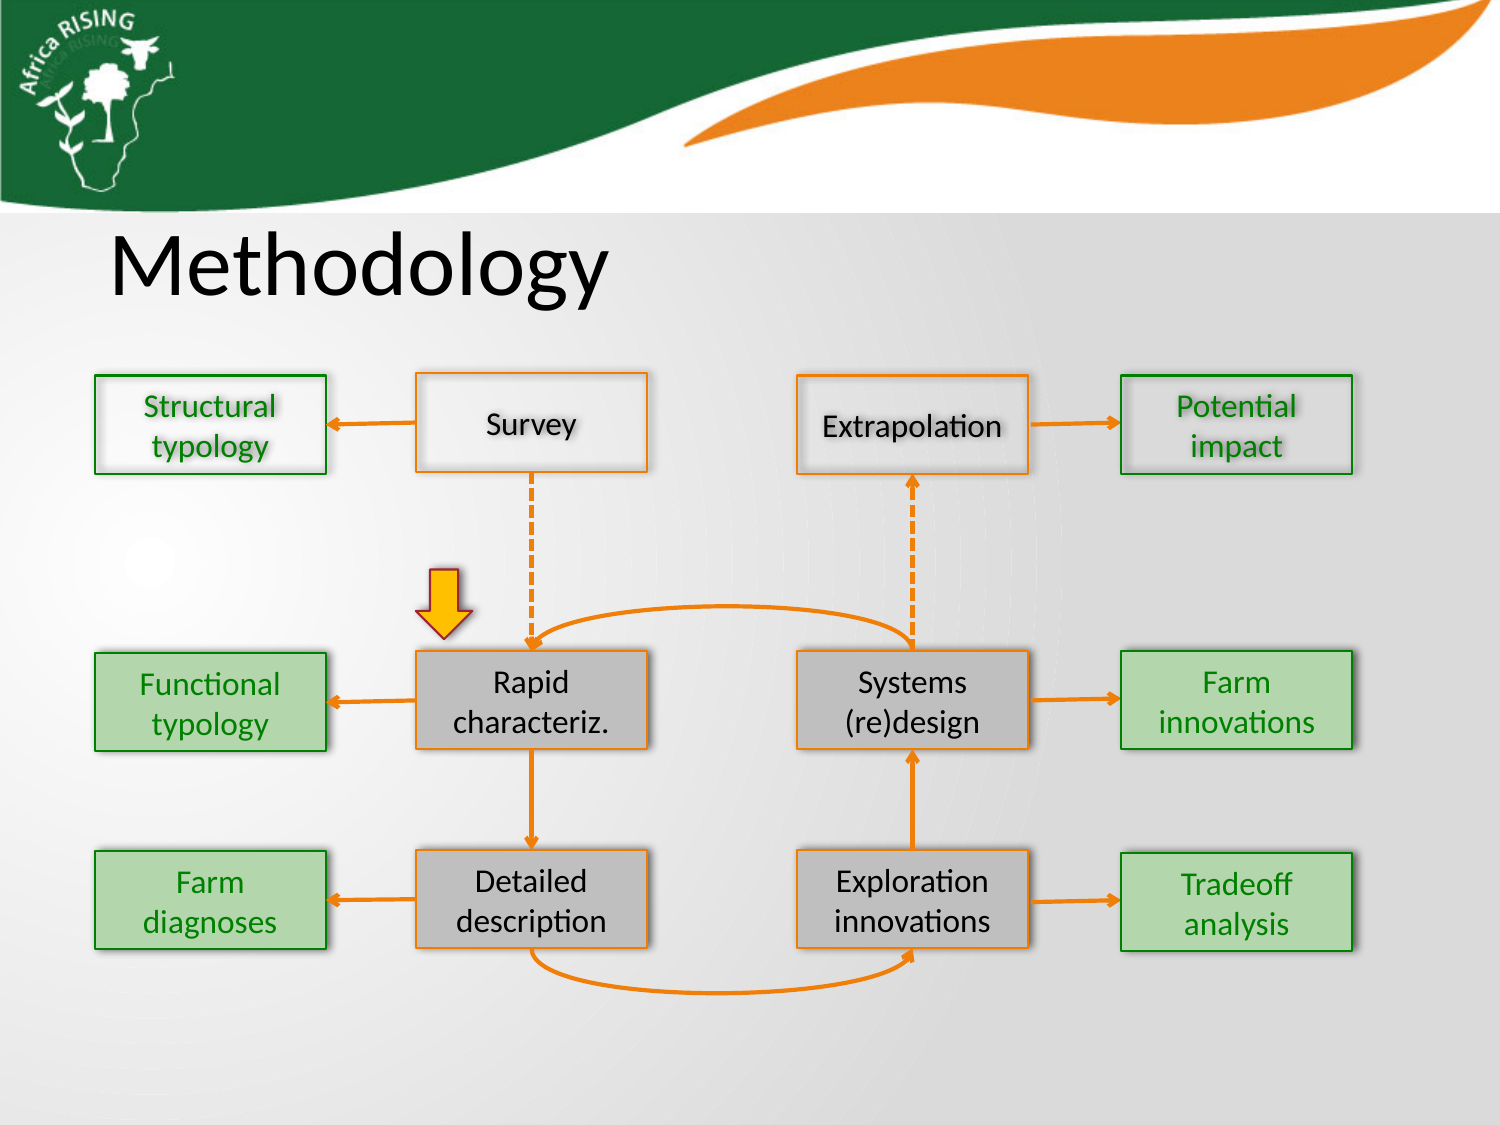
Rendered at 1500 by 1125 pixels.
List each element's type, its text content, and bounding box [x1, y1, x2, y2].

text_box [1030, 422, 1122, 426]
text_box Extrapolation [796, 374, 1029, 475]
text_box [1030, 899, 1122, 903]
text_box Rapid characteriz. [415, 650, 648, 750]
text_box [325, 422, 417, 426]
list Methodology [75, 196, 1412, 384]
text_box [414, 568, 474, 640]
text_box Farm innovations [1120, 650, 1353, 750]
text_box Farm diagnoses [94, 850, 327, 950]
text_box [325, 699, 417, 703]
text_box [721, 845, 725, 1125]
picture [0, 0, 1500, 213]
text_box Systems (re)design [796, 650, 1029, 750]
text_box Exploration innovations [796, 849, 1029, 949]
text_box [1030, 697, 1122, 701]
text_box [721, 460, 725, 843]
text_box Detailed description [415, 849, 648, 949]
text_box Structural typology [94, 374, 327, 475]
text_box Survey [415, 372, 648, 473]
text_box Tradeoff analysis [1120, 852, 1353, 952]
text_box Functional typology [94, 652, 327, 752]
text_box Potential impact [1120, 374, 1353, 475]
